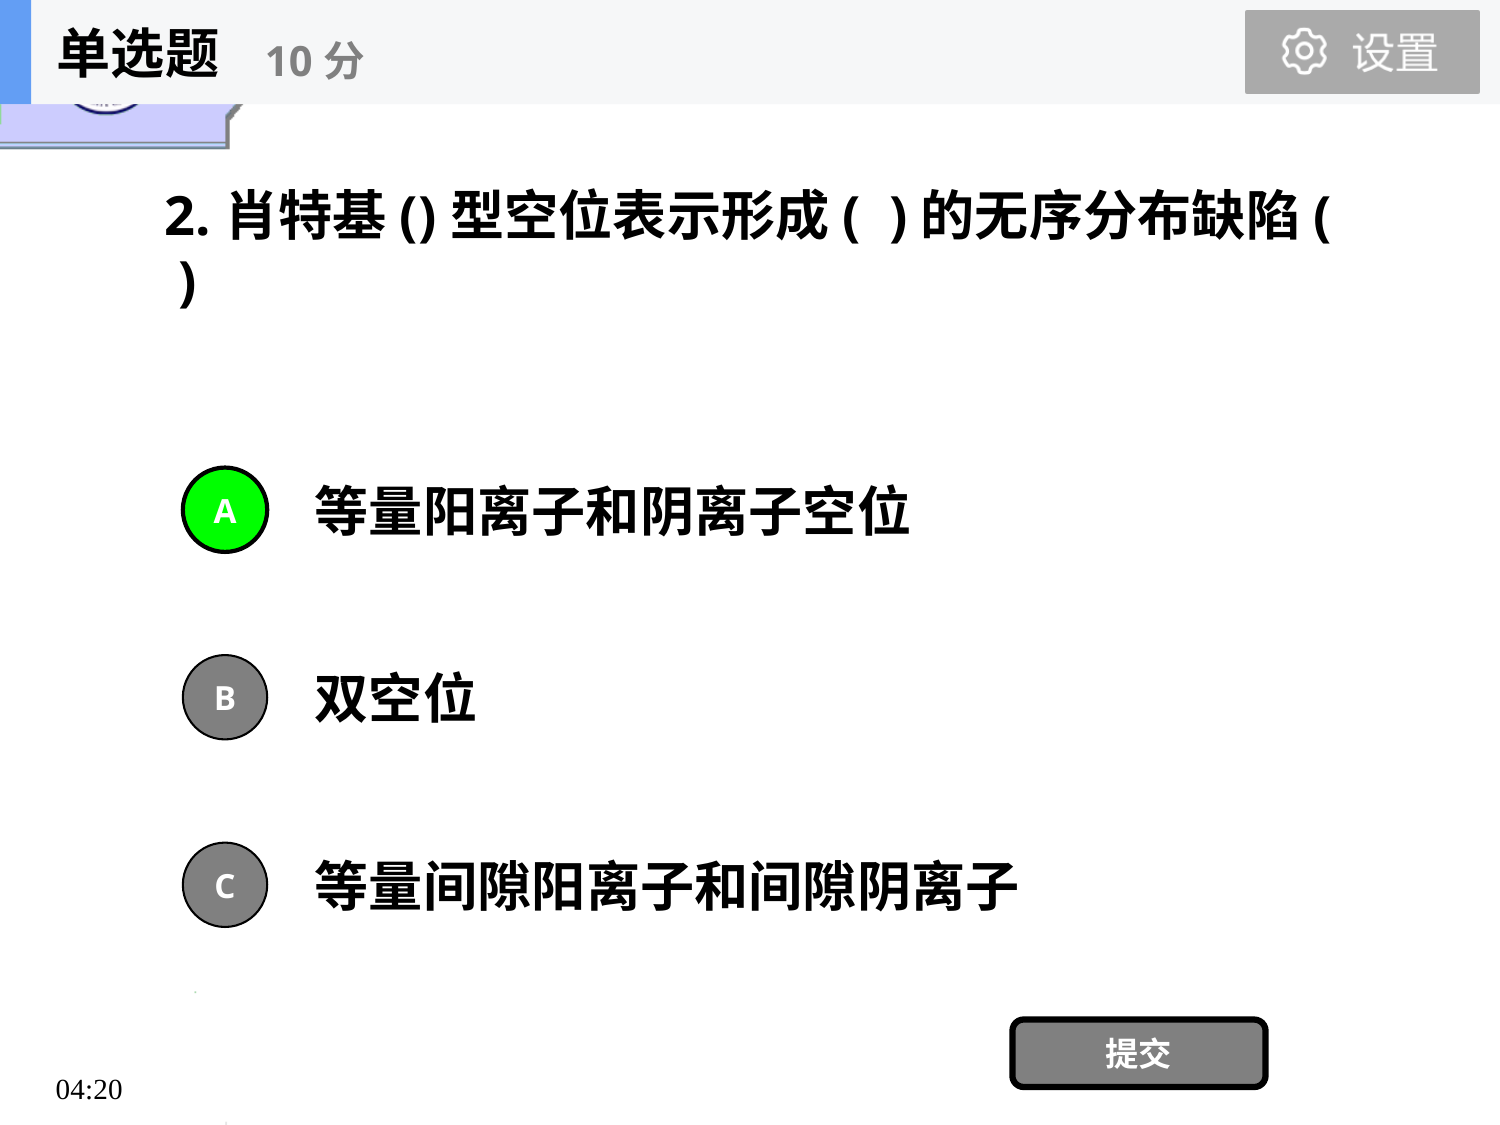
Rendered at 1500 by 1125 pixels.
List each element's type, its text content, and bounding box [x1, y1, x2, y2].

text_box B [182, 655, 268, 740]
picture [0, 105, 1500, 1125]
text_box 等量间隙阳离子和间隙阴离子 [300, 844, 1051, 925]
text_box 提交 [1012, 1019, 1266, 1088]
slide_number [40, 1062, 204, 1125]
text_box 2.肖特基()型空位表示形成( )的无序分布缺陷( ) [149, 173, 1357, 319]
text_box 双空位 [300, 657, 509, 738]
text_box 等量阳离子和阴离子空位 [300, 469, 942, 550]
text_box A [182, 467, 268, 552]
picture [1245, 10, 1480, 94]
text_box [0, 0, 1500, 105]
footer 机电工程学院 [1021, 1058, 1497, 1125]
text_box C [182, 842, 268, 927]
